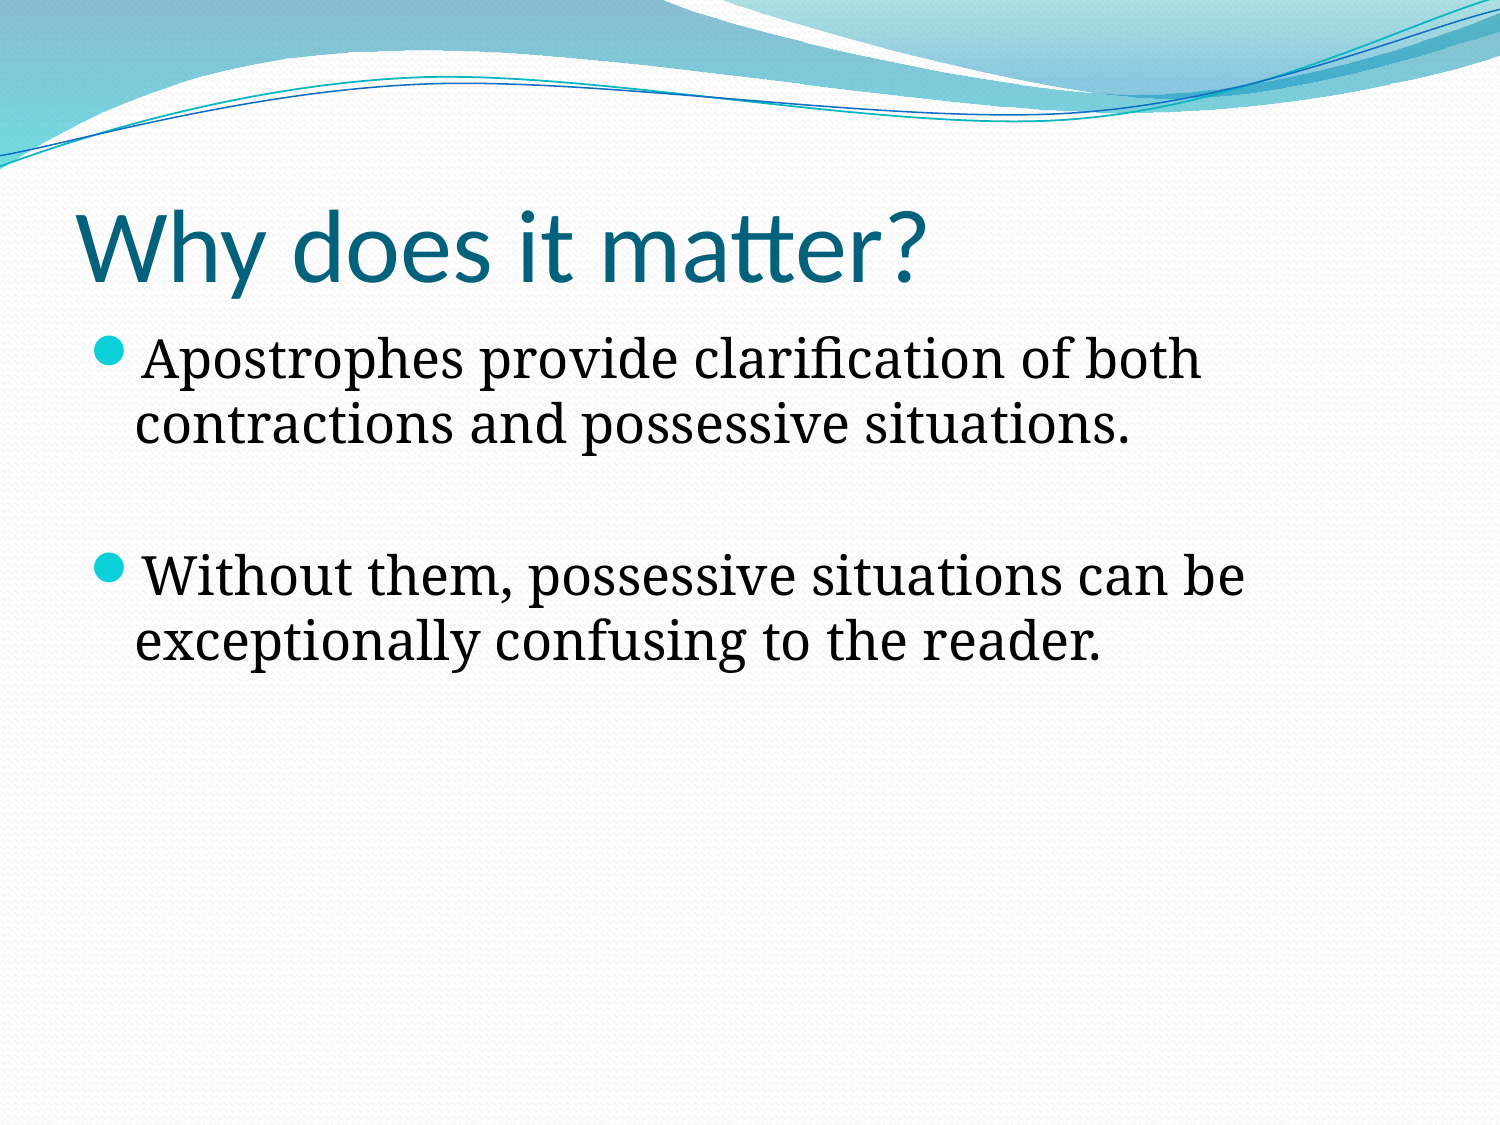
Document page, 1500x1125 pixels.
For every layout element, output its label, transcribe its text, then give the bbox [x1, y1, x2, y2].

list Apostrophes provide clarification of both contractions and possessive situations. Without them, possessive situations can be exceptionally confusing to the reader. [75, 317, 1425, 1038]
title Why does it matter? [75, 115, 1425, 303]
